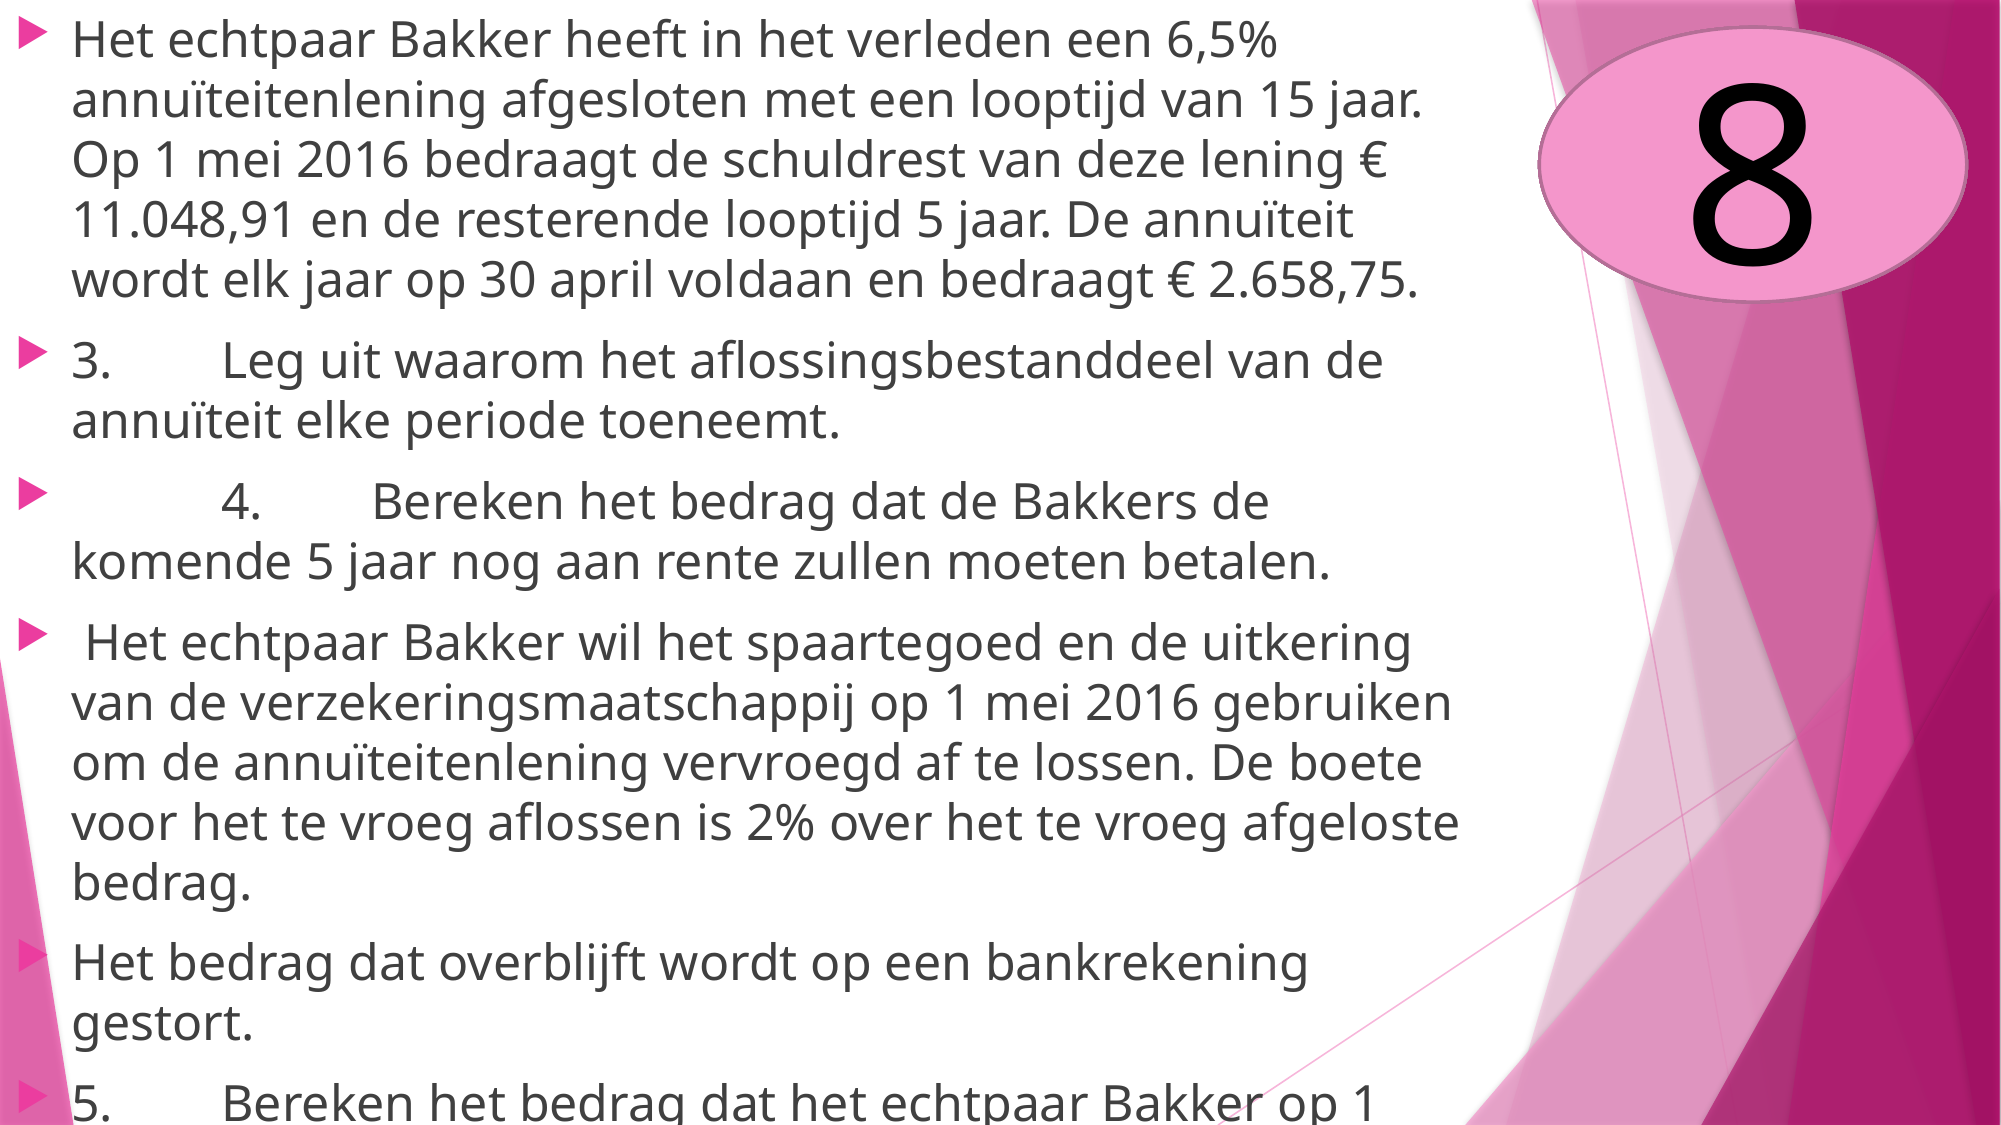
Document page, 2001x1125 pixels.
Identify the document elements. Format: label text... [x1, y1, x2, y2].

list Het echtpaar Bakker heeft in het verleden een 6,5% annuïteitenlening afgesloten met een looptijd van 15 jaar. Op 1 mei 2016 bedraagt de schuldrest van deze lening € 11.048,91 en de resterende looptijd 5 jaar. De annuïteit wordt elk jaar op 30 april voldaan en bedraagt € 2.658,75. 3. Leg uit waarom het aflossingsbestanddeel van de annuïteit elke periode toeneemt. 4. Bereken het bedrag dat de Bakkers de komende 5 jaar nog aan rente zullen moeten betalen. Het echtpaar Bakker wil het spaartegoed en de uitkering van de verzekeringsmaatschappij op 1 mei 2016 gebruiken om de annuïteitenlening vervroegd af te lossen. De boete voor het te vroeg aflossen is 2% over het te vroeg afgeloste bedrag. Het bedrag dat overblijft wordt op een bankrekening gestort. 5. Bereken het bedrag dat het echtpaar Bakker op 1 mei 2016, na de vervroegde aflossing en de betaling van de boete, nog over heeft van het spaartegoed en de uitkering. [0, 0, 1495, 1108]
text_box 8 [1537, 25, 1969, 304]
